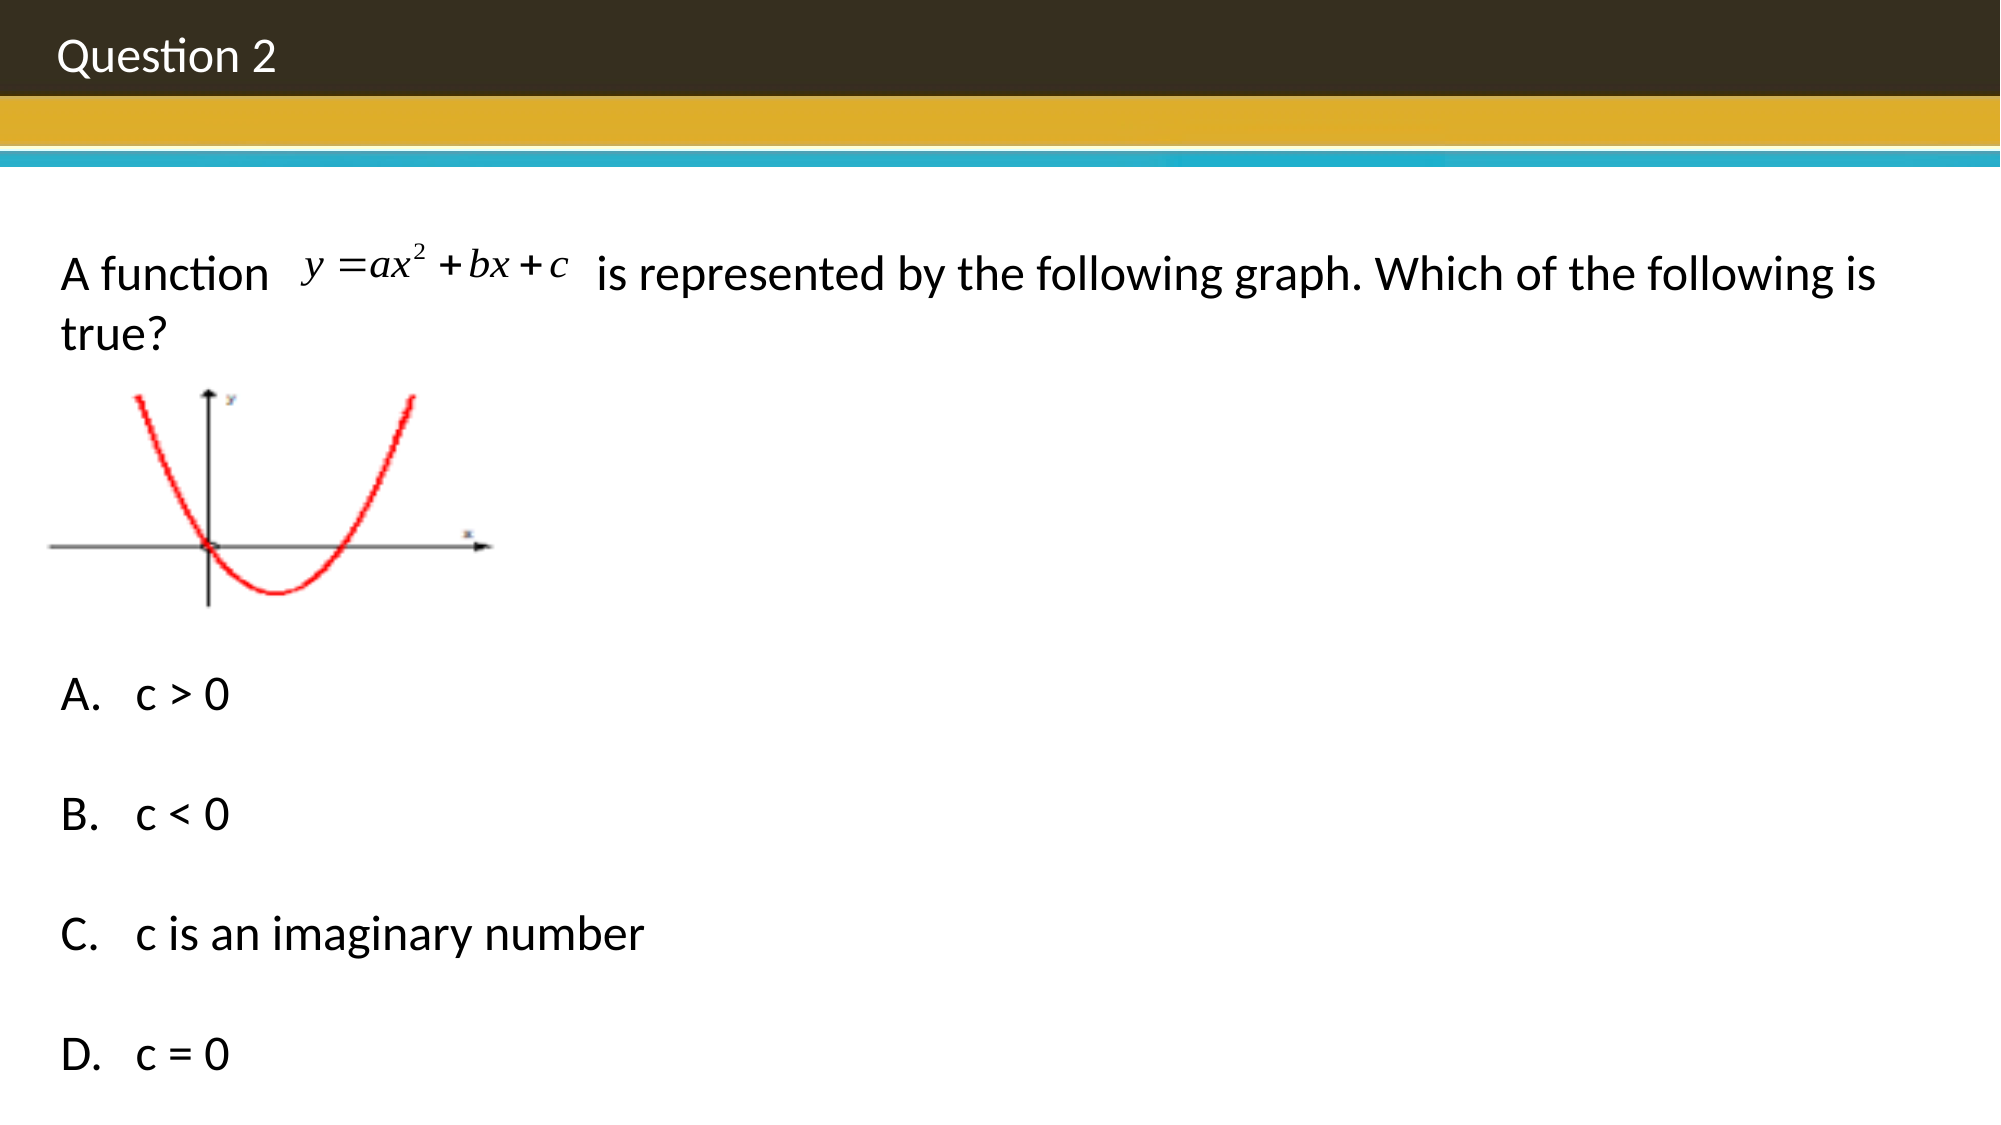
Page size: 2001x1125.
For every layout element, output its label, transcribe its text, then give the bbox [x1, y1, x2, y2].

picture [293, 233, 576, 295]
picture [45, 377, 498, 618]
text_box Question 2 [41, 14, 293, 90]
text_box A function is represented by the following graph. Which of the following is true? c > 0 c < 0 c is an imaginary number c = 0 [45, 233, 1945, 1125]
picture [0, 0, 2000, 167]
